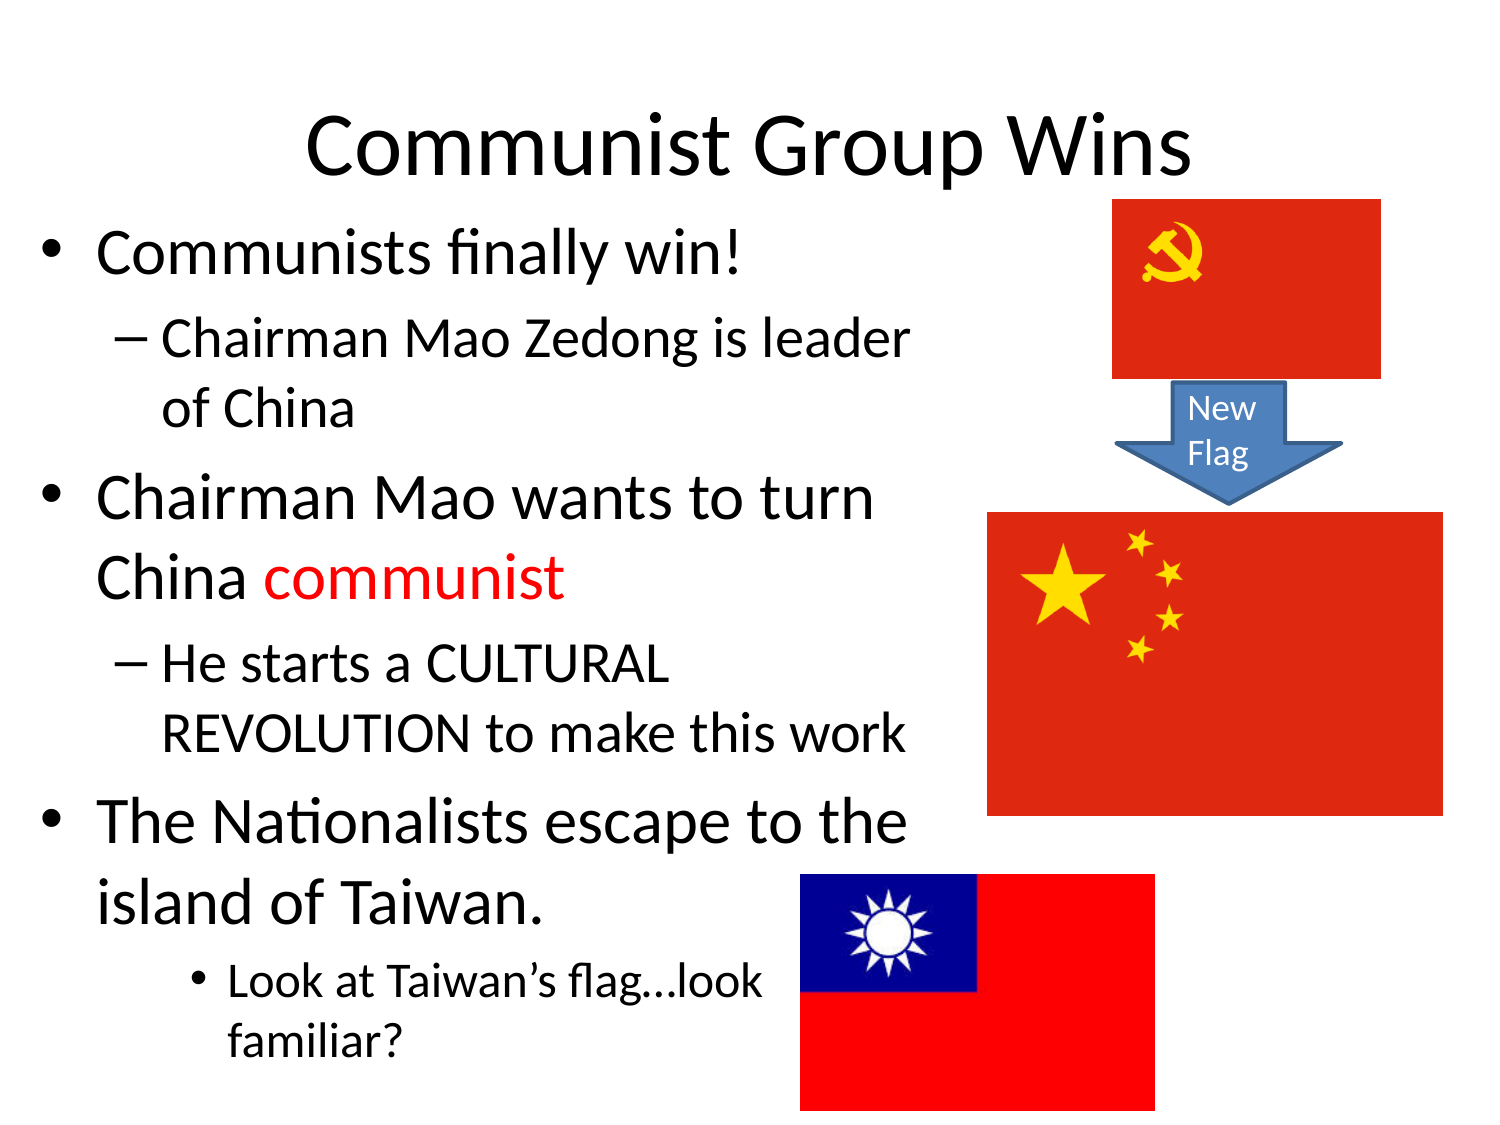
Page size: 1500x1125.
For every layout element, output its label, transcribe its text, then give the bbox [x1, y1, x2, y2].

picture [987, 512, 1443, 816]
title Communist Group Wins [75, 45, 1425, 233]
list Communists finally win! Chairman Mao Zedong is leader of China Chairman Mao wants to turn China communist He starts a CULTURAL REVOLUTION to make this work The Nationalists escape to the island of Taiwan. Look at Taiwan’s flag…look familiar? [24, 200, 943, 1125]
picture [1112, 199, 1381, 379]
picture [799, 874, 1155, 1112]
text_box New Flag [1114, 388, 1344, 506]
